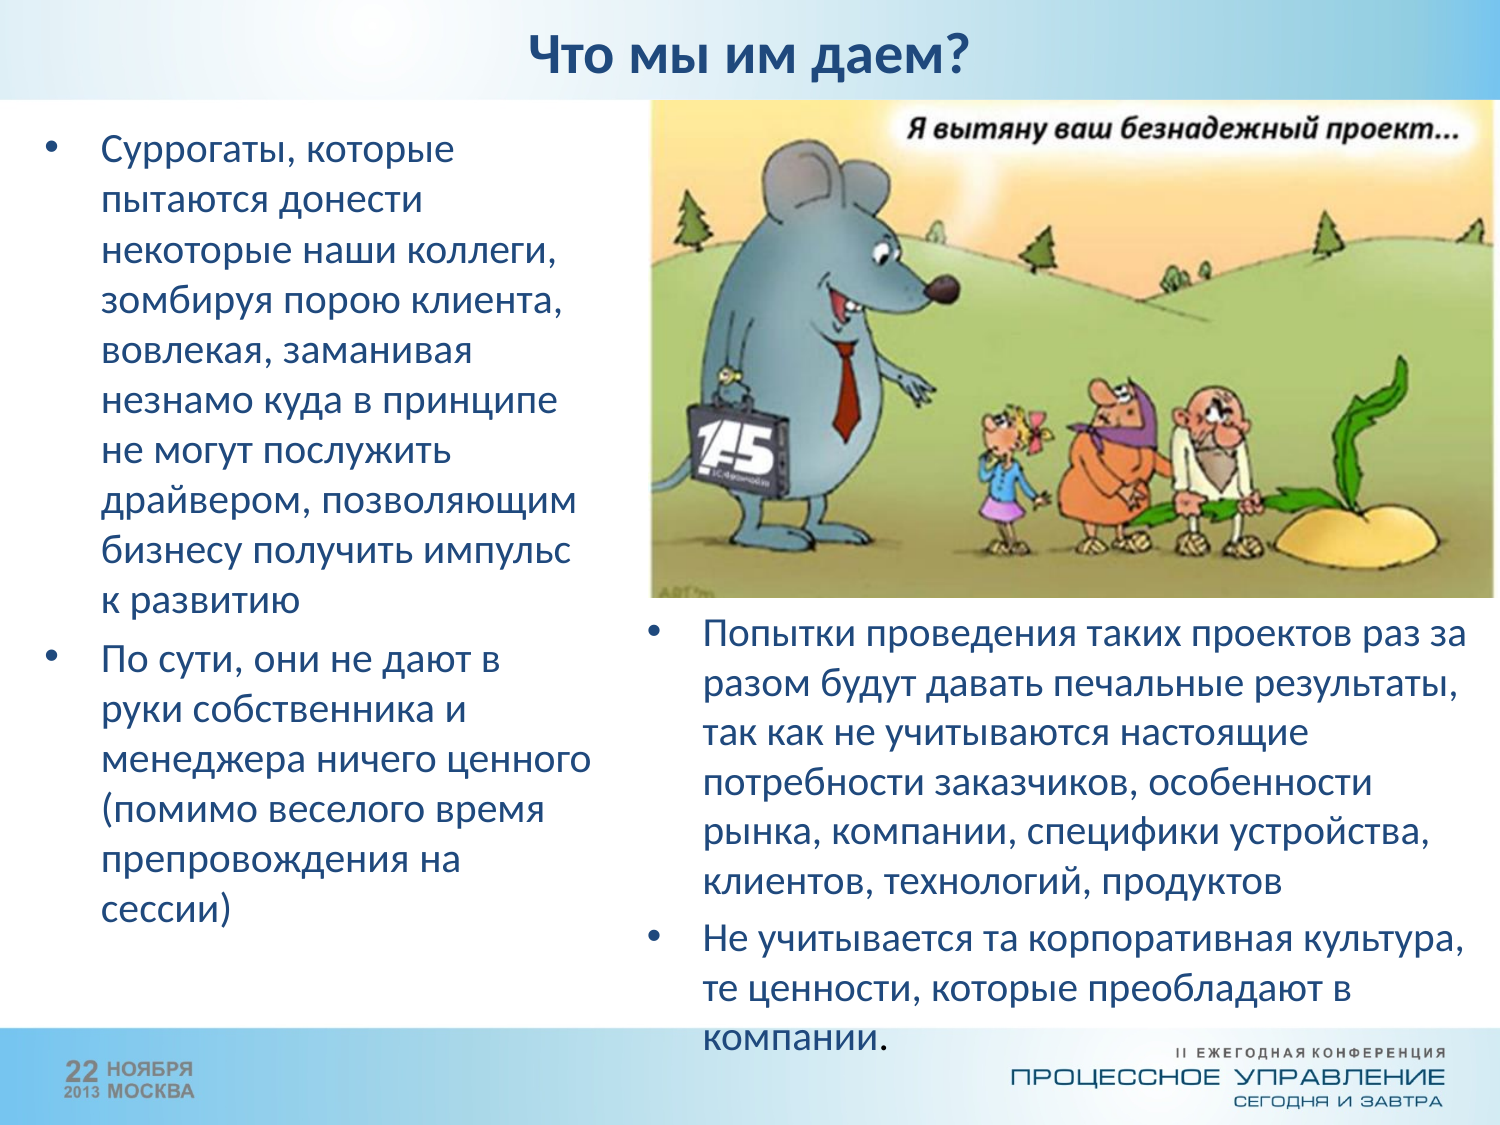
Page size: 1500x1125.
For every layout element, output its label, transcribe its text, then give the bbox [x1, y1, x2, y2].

list Что мы им даем? [29, 7, 1471, 107]
picture [0, 0, 1500, 1125]
list Суррогаты, которые пытаются донести некоторые наши коллеги, зомбируя порою клиента, вовлекая, заманивая незнамо куда в принципе не могут послужить драйвером, позволяющим бизнесу получить импульс к развитию По сути, они не дают в руки собственника и менеджера ничего ценного (помимо веселого время препровождения на сессии) [29, 113, 609, 1012]
text_box Попытки проведения таких проектов раз за разом будут давать печальные результаты, так как не учитываются настоящие потребности заказчиков, особенности рынка, компании, специфики устройства, клиентов, технологий, продуктов Не учитывается та корпоративная культура, те ценности, которые преобладают в компании. [631, 597, 1500, 1071]
